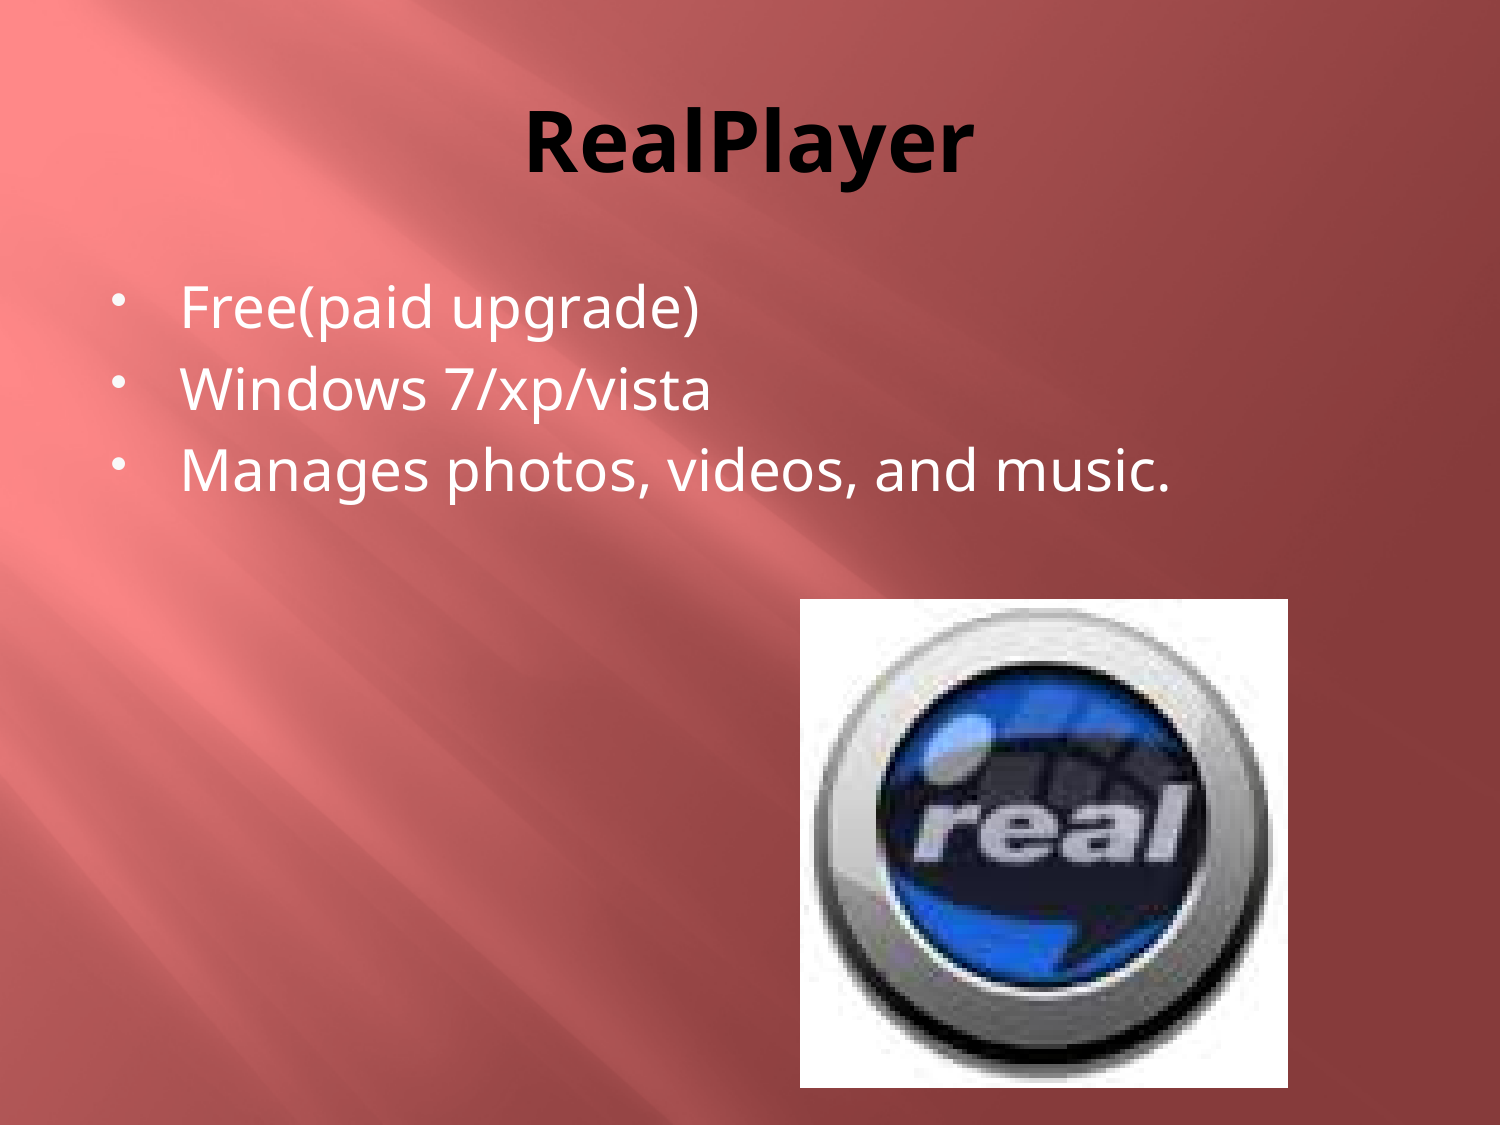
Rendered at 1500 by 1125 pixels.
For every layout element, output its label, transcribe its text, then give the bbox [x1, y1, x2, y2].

title RealPlayer [75, 45, 1425, 233]
picture [799, 599, 1288, 1088]
list Free(paid upgrade) Windows 7/xp/vista Manages photos, videos, and music. [75, 262, 1425, 1035]
